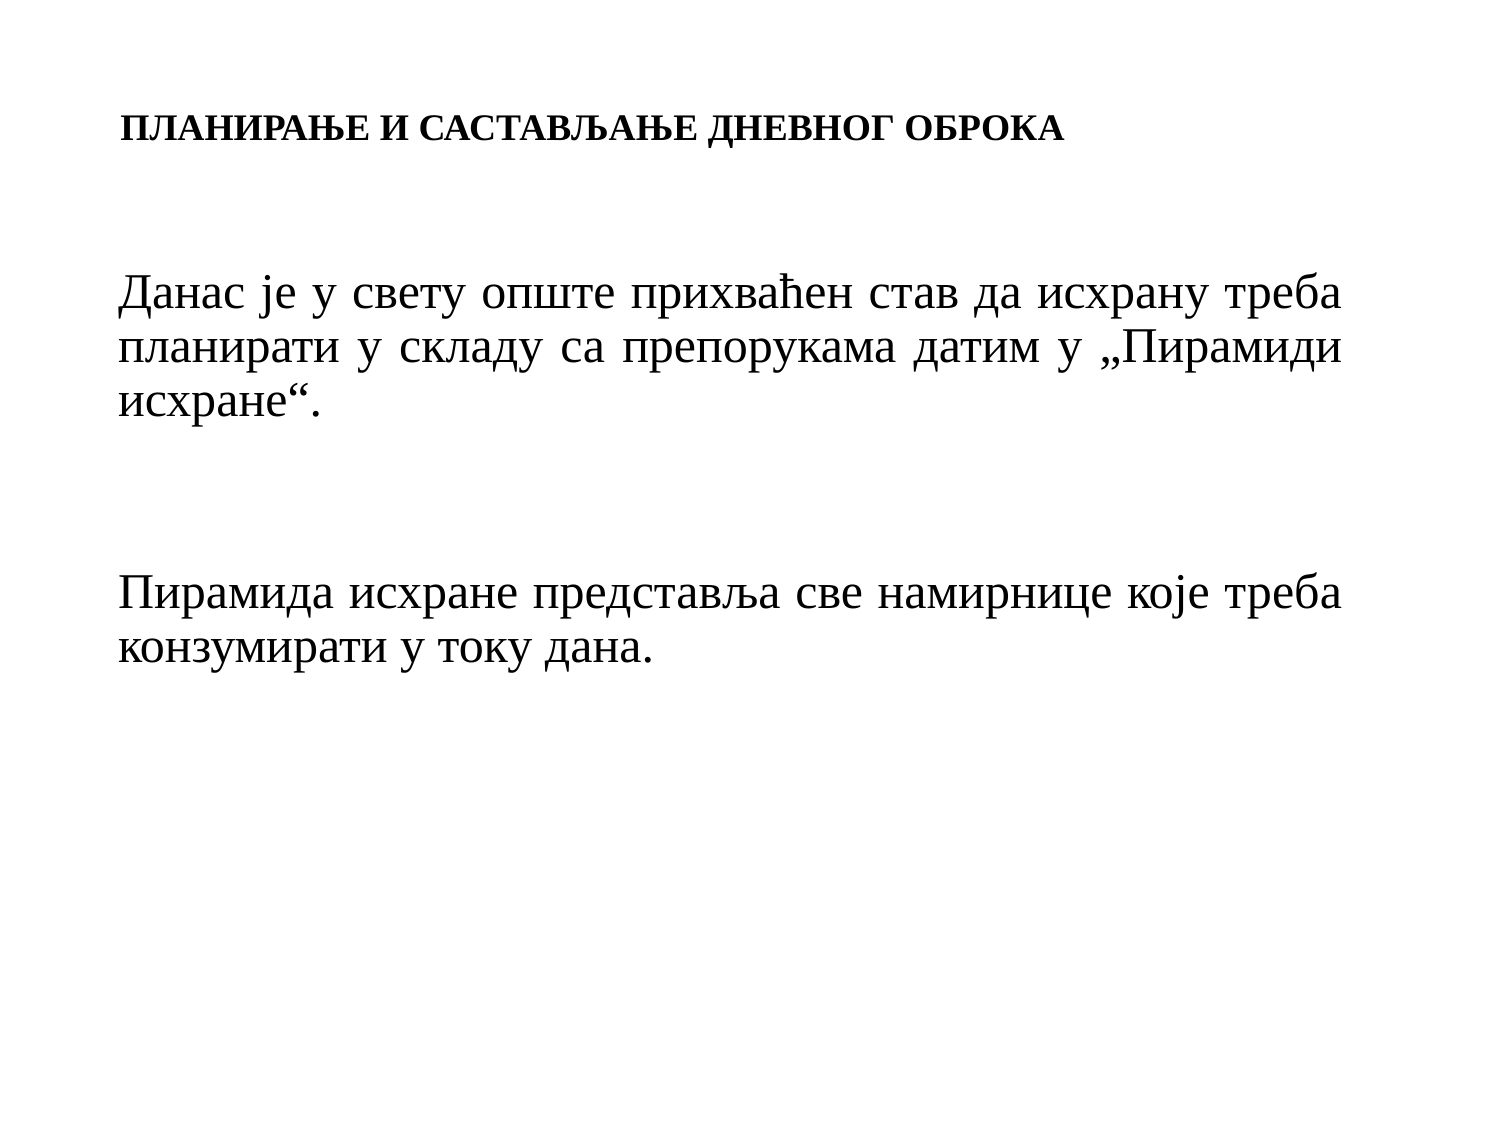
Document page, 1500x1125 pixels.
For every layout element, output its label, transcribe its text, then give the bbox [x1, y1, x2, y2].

list Данас је у свету опште прихваћен став да исхрану треба планирати у складу са препорукама датим у „Пирамиди исхране“. Пирамида исхране представља све намирнице које треба конзумирати у току дана. [46, 257, 1358, 836]
title ПЛАНИРАЊЕ И САСТАВЉАЊЕ ДНЕВНОГ ОБРОКА [105, 58, 1423, 155]
